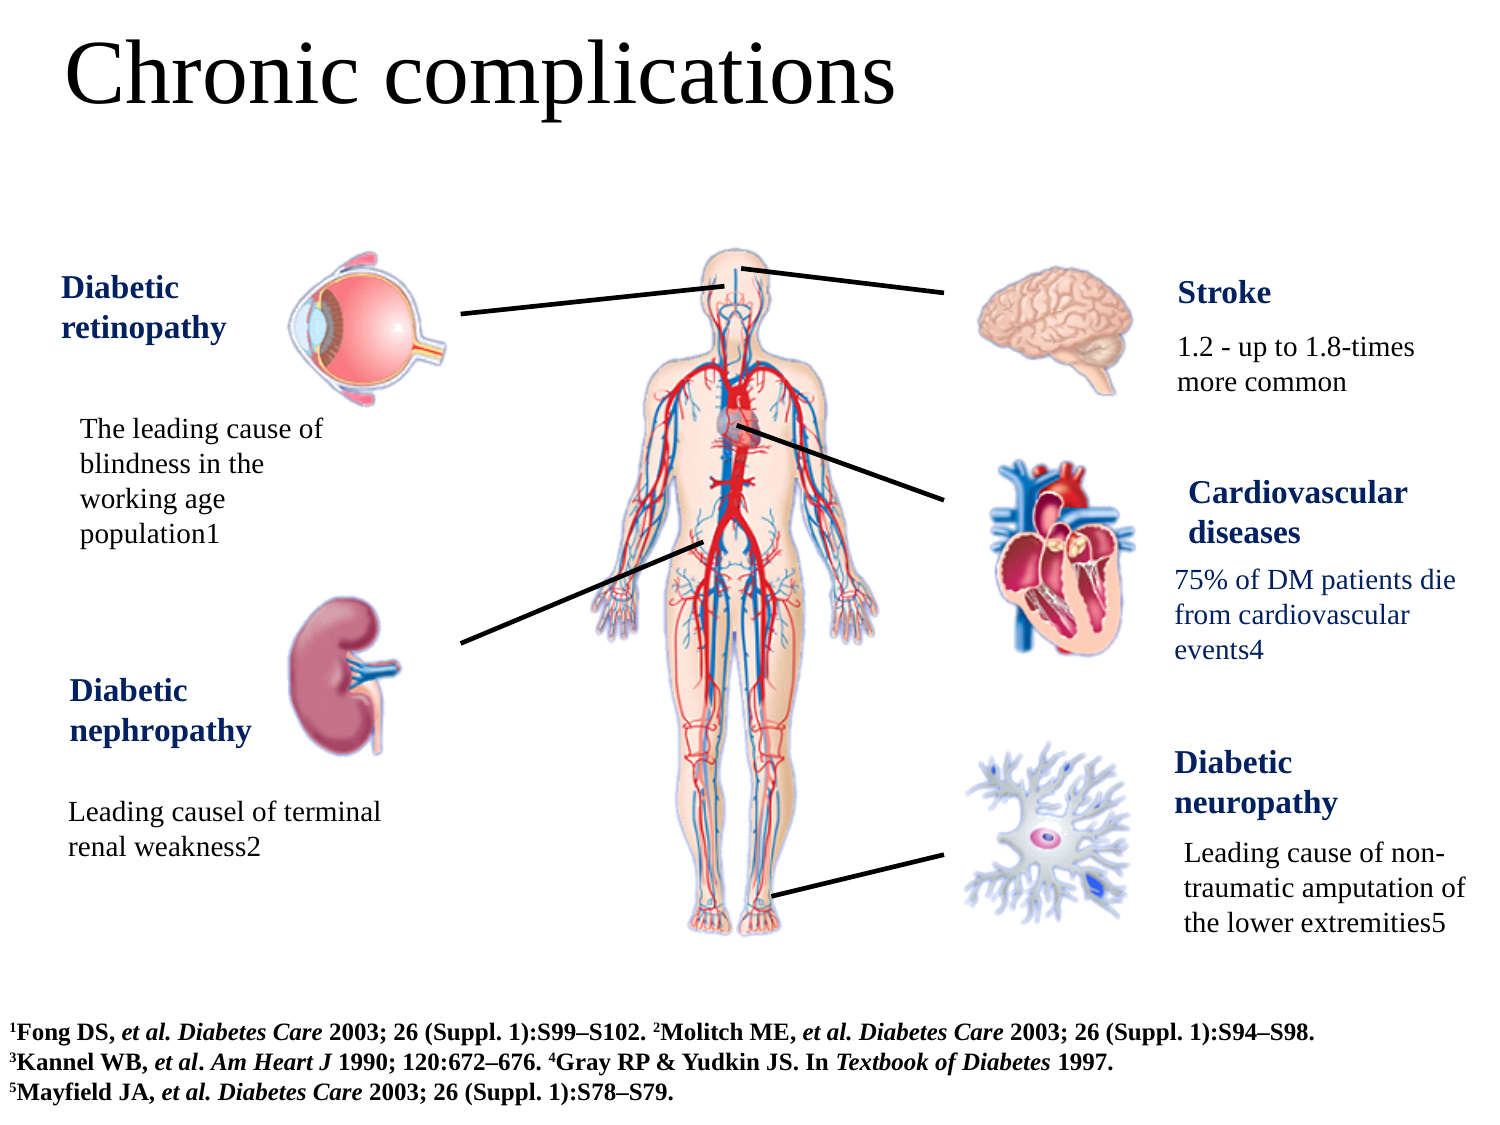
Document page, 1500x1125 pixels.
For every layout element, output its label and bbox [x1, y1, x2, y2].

text_box [9, 1015, 45, 1105]
picture [51, 24, 1500, 1125]
